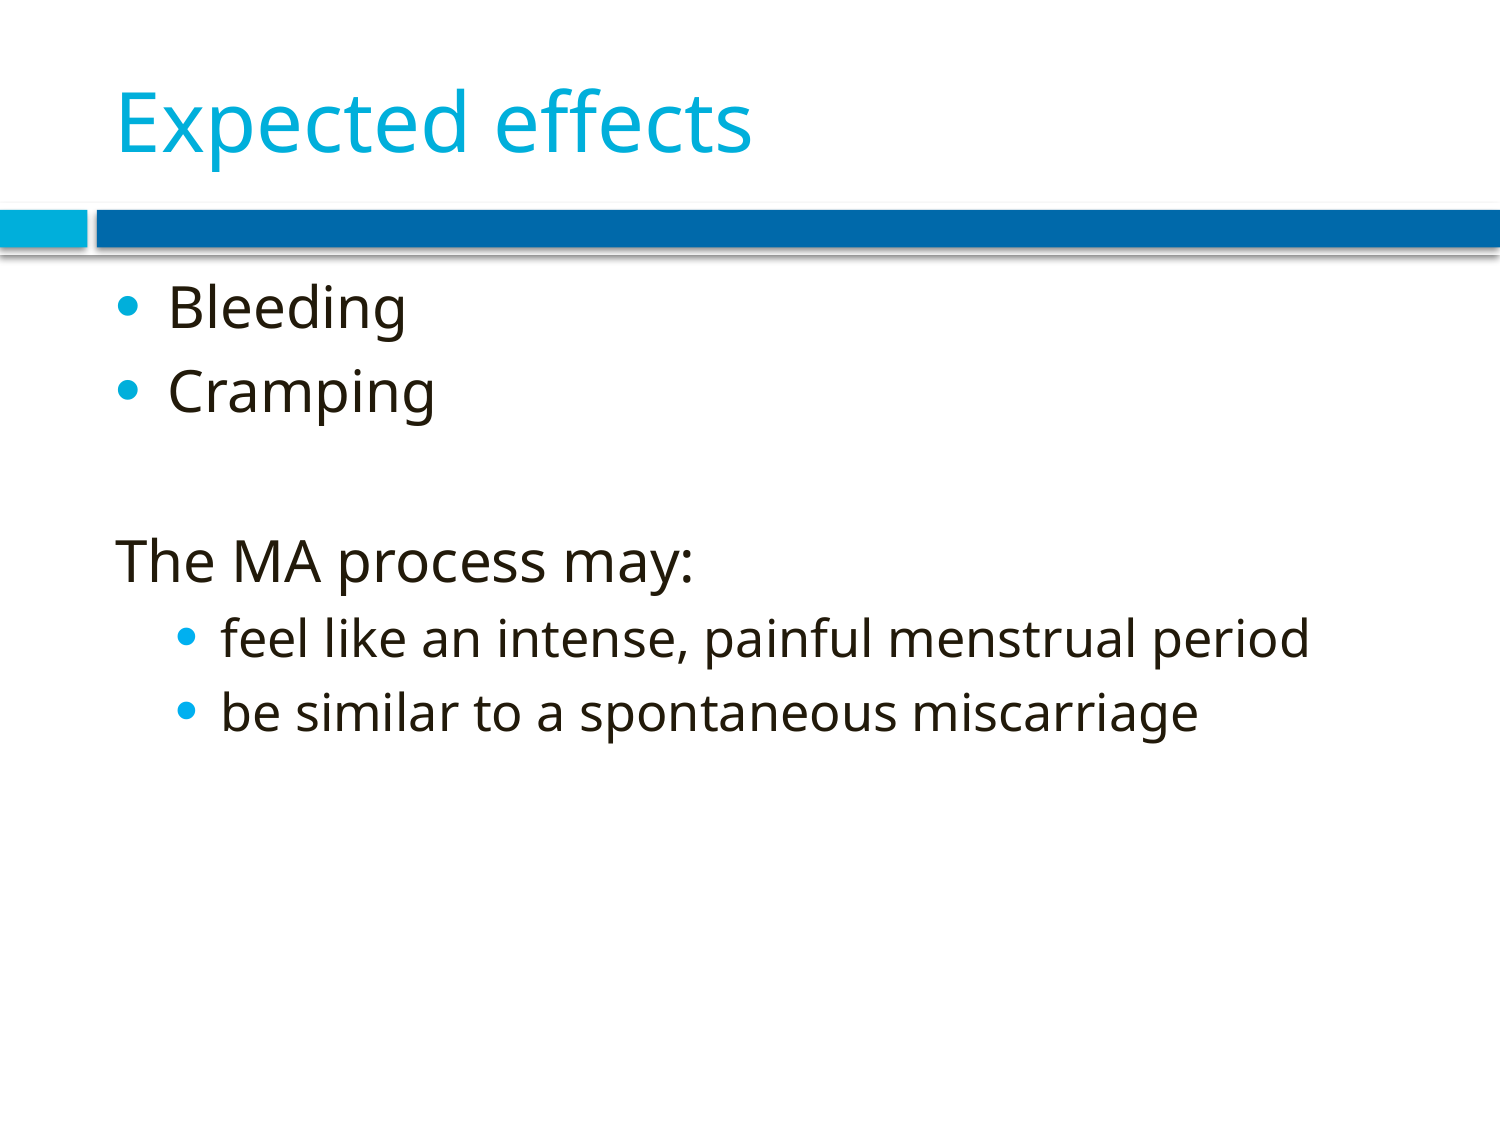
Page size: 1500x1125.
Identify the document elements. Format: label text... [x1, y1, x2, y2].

title Expected effects [99, 37, 1438, 200]
list Bleeding Cramping The MA process may: feel like an intense, painful menstrual period be similar to a spontaneous miscarriage [100, 262, 1438, 1005]
